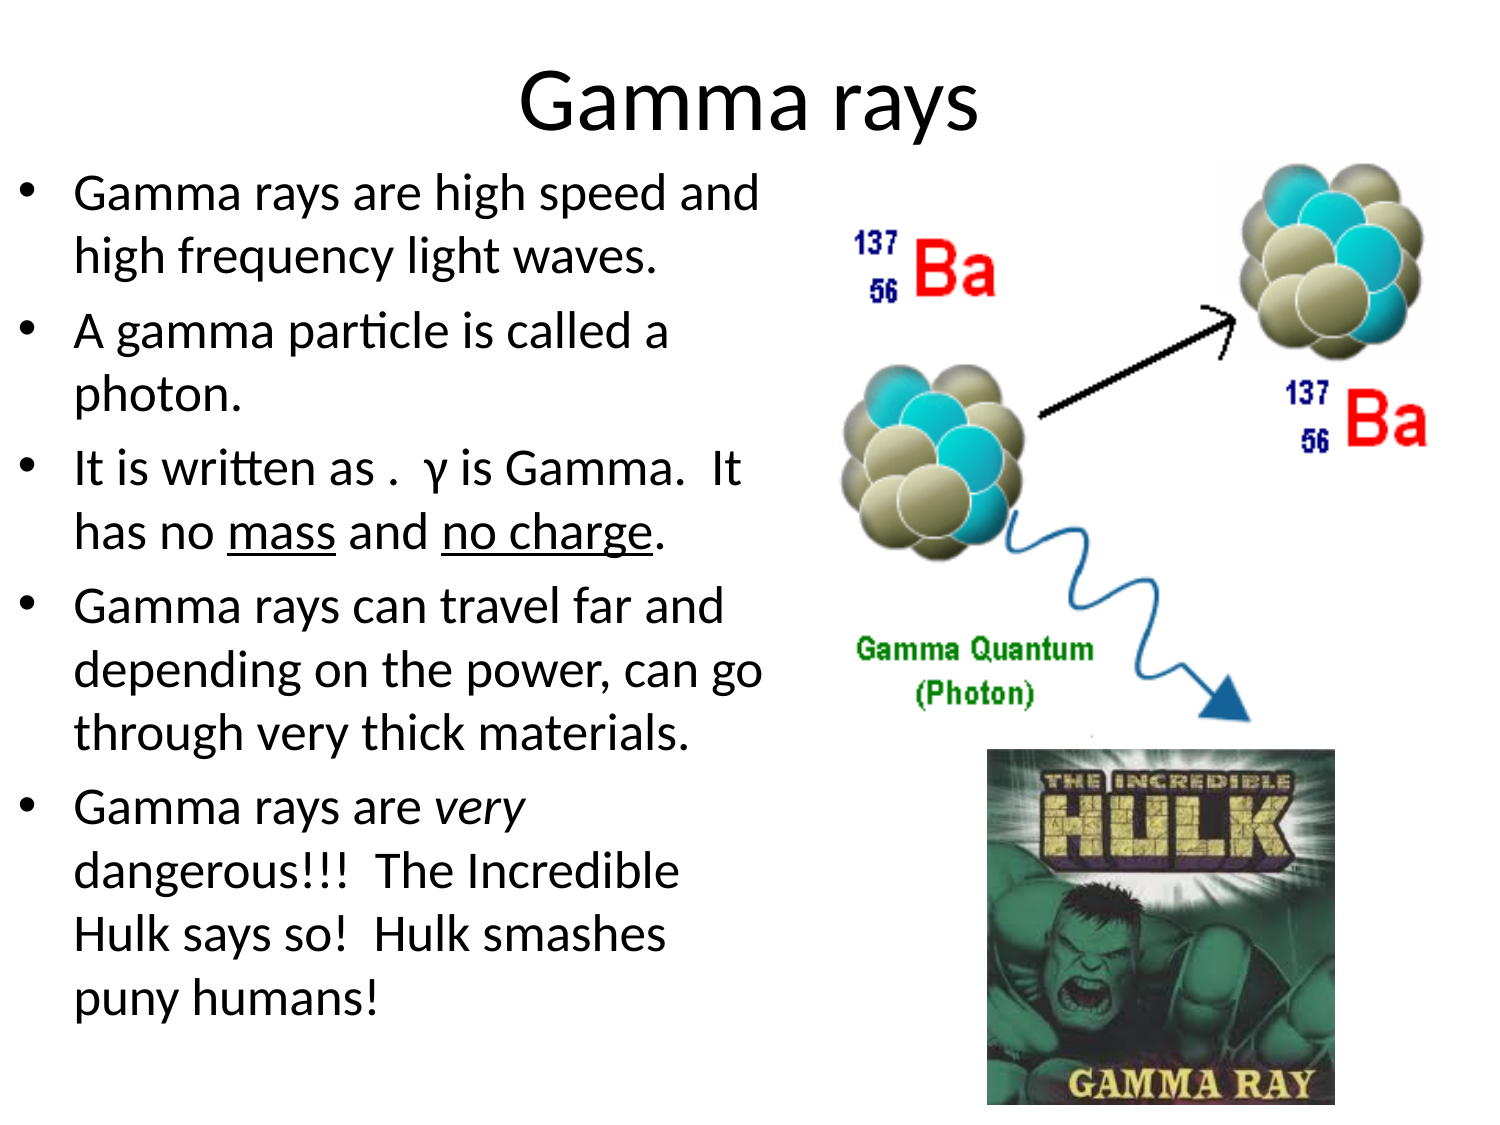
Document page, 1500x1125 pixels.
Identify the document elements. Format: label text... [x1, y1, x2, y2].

title Gamma rays [75, 0, 1425, 188]
picture [987, 749, 1335, 1105]
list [837, 149, 1439, 738]
